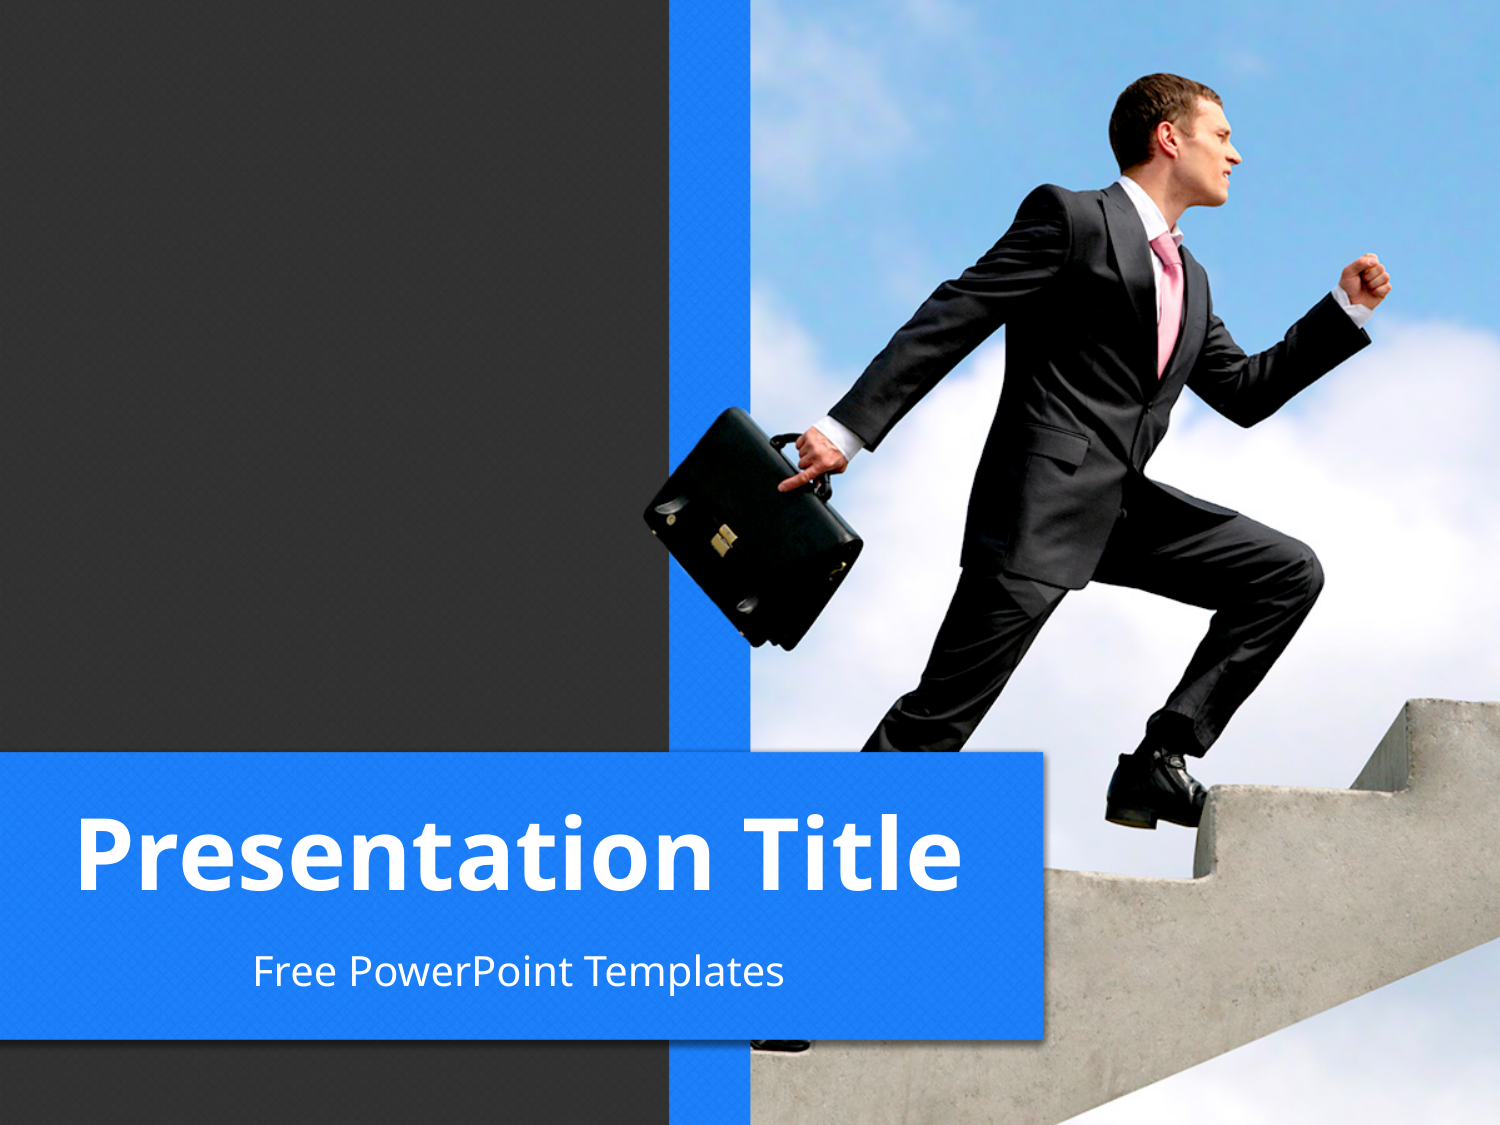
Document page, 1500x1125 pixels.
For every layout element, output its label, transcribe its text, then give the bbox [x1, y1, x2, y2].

title Presentation Title [8, 762, 1030, 938]
picture [0, 0, 1500, 1125]
subtitle Free PowerPoint Templates [112, 937, 925, 1025]
